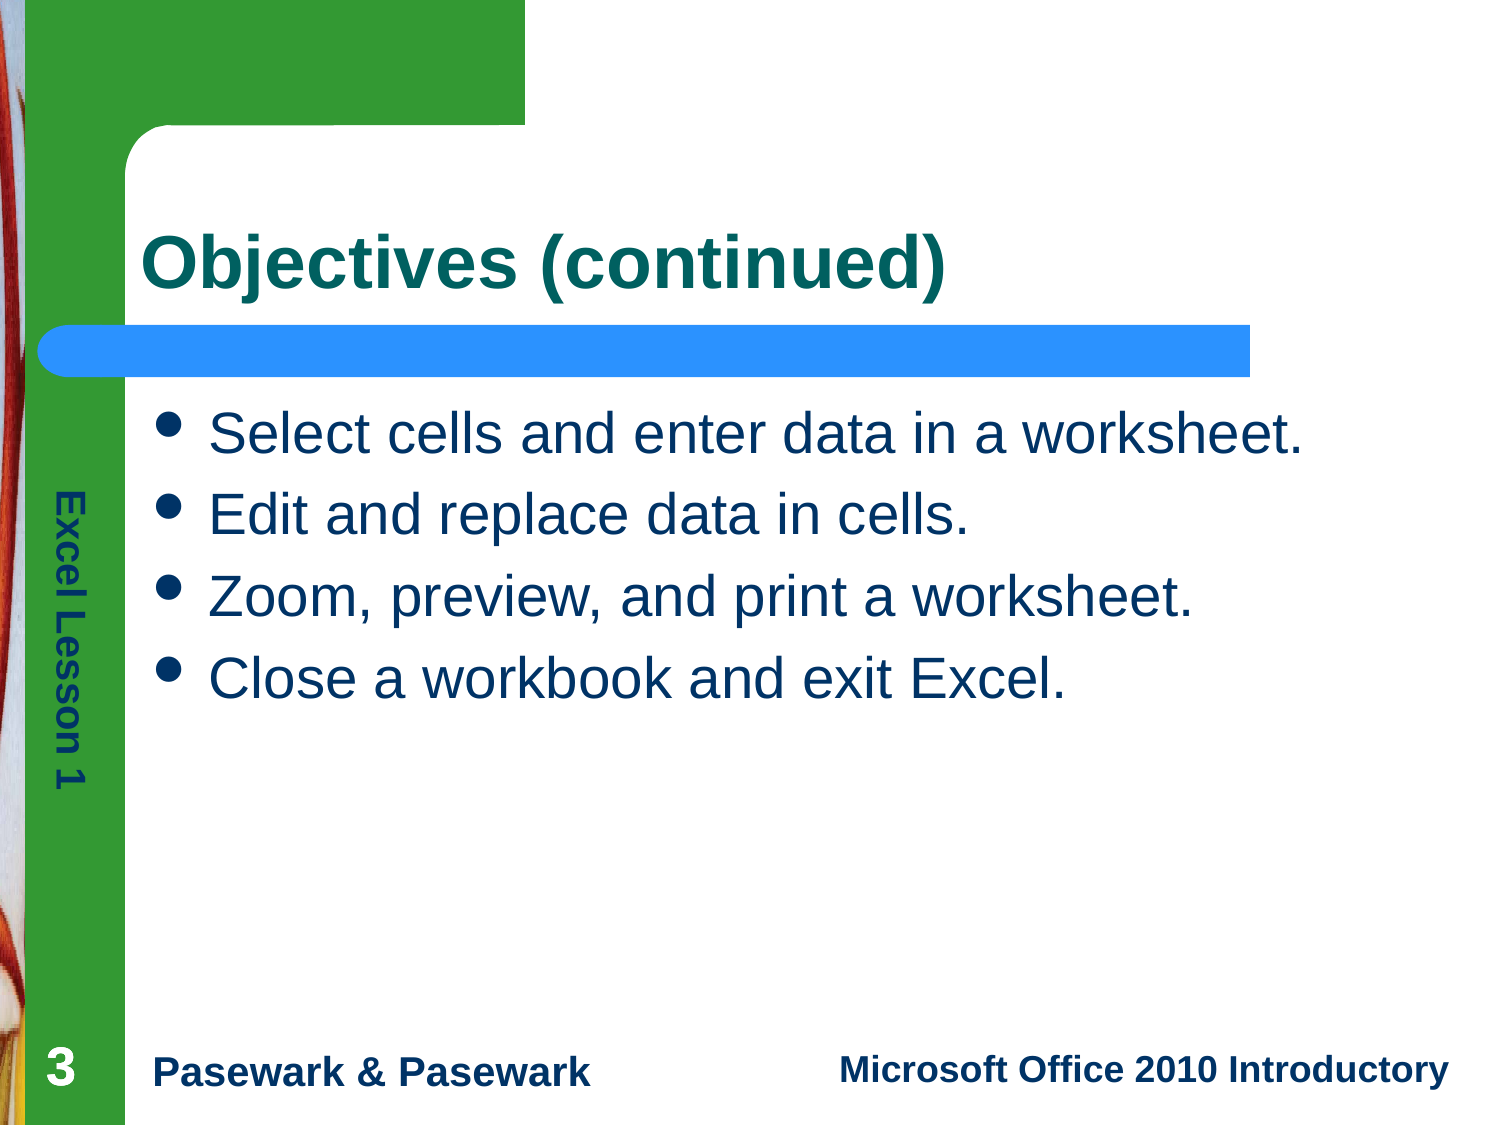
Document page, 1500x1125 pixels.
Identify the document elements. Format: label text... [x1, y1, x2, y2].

text_box 3 [13, 1023, 111, 1105]
list Select cells and enter data in a worksheet. Edit and replace data in cells. Zoom, preview, and print a worksheet. Close a workbook and exit Excel. [137, 387, 1400, 999]
title Objectives (continued) [124, 124, 1426, 313]
picture [0, 0, 25, 1125]
